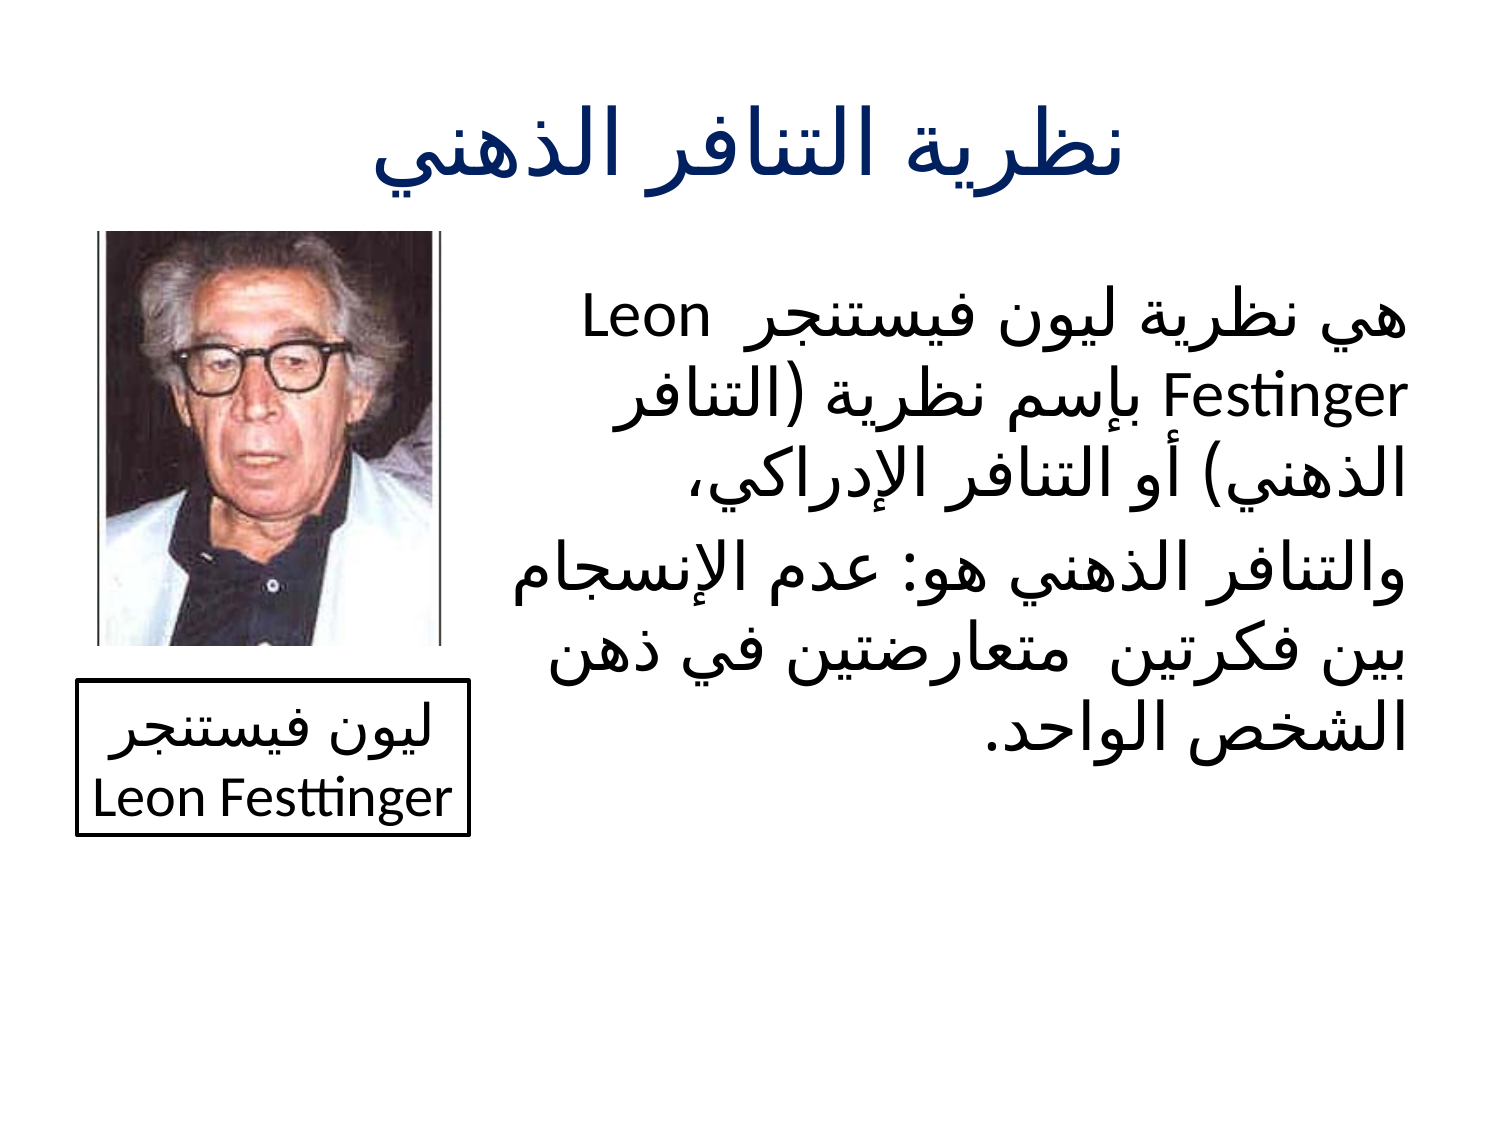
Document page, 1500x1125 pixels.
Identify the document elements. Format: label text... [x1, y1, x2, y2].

picture [95, 231, 444, 646]
list هي نظرية ليون فيستنجر Leon Festinger بإسم نظرية (التنافر الذهني) أو التنافر الإدراكي، والتنافر الذهني هو: عدم الإنسجام بين فكرتين متعارضتين في ذهن الشخص الواحد. [490, 262, 1425, 1005]
text_box ليون فيستنجر Leon Festtinger [75, 678, 471, 837]
title نظرية التنافر الذهني [75, 45, 1425, 233]
